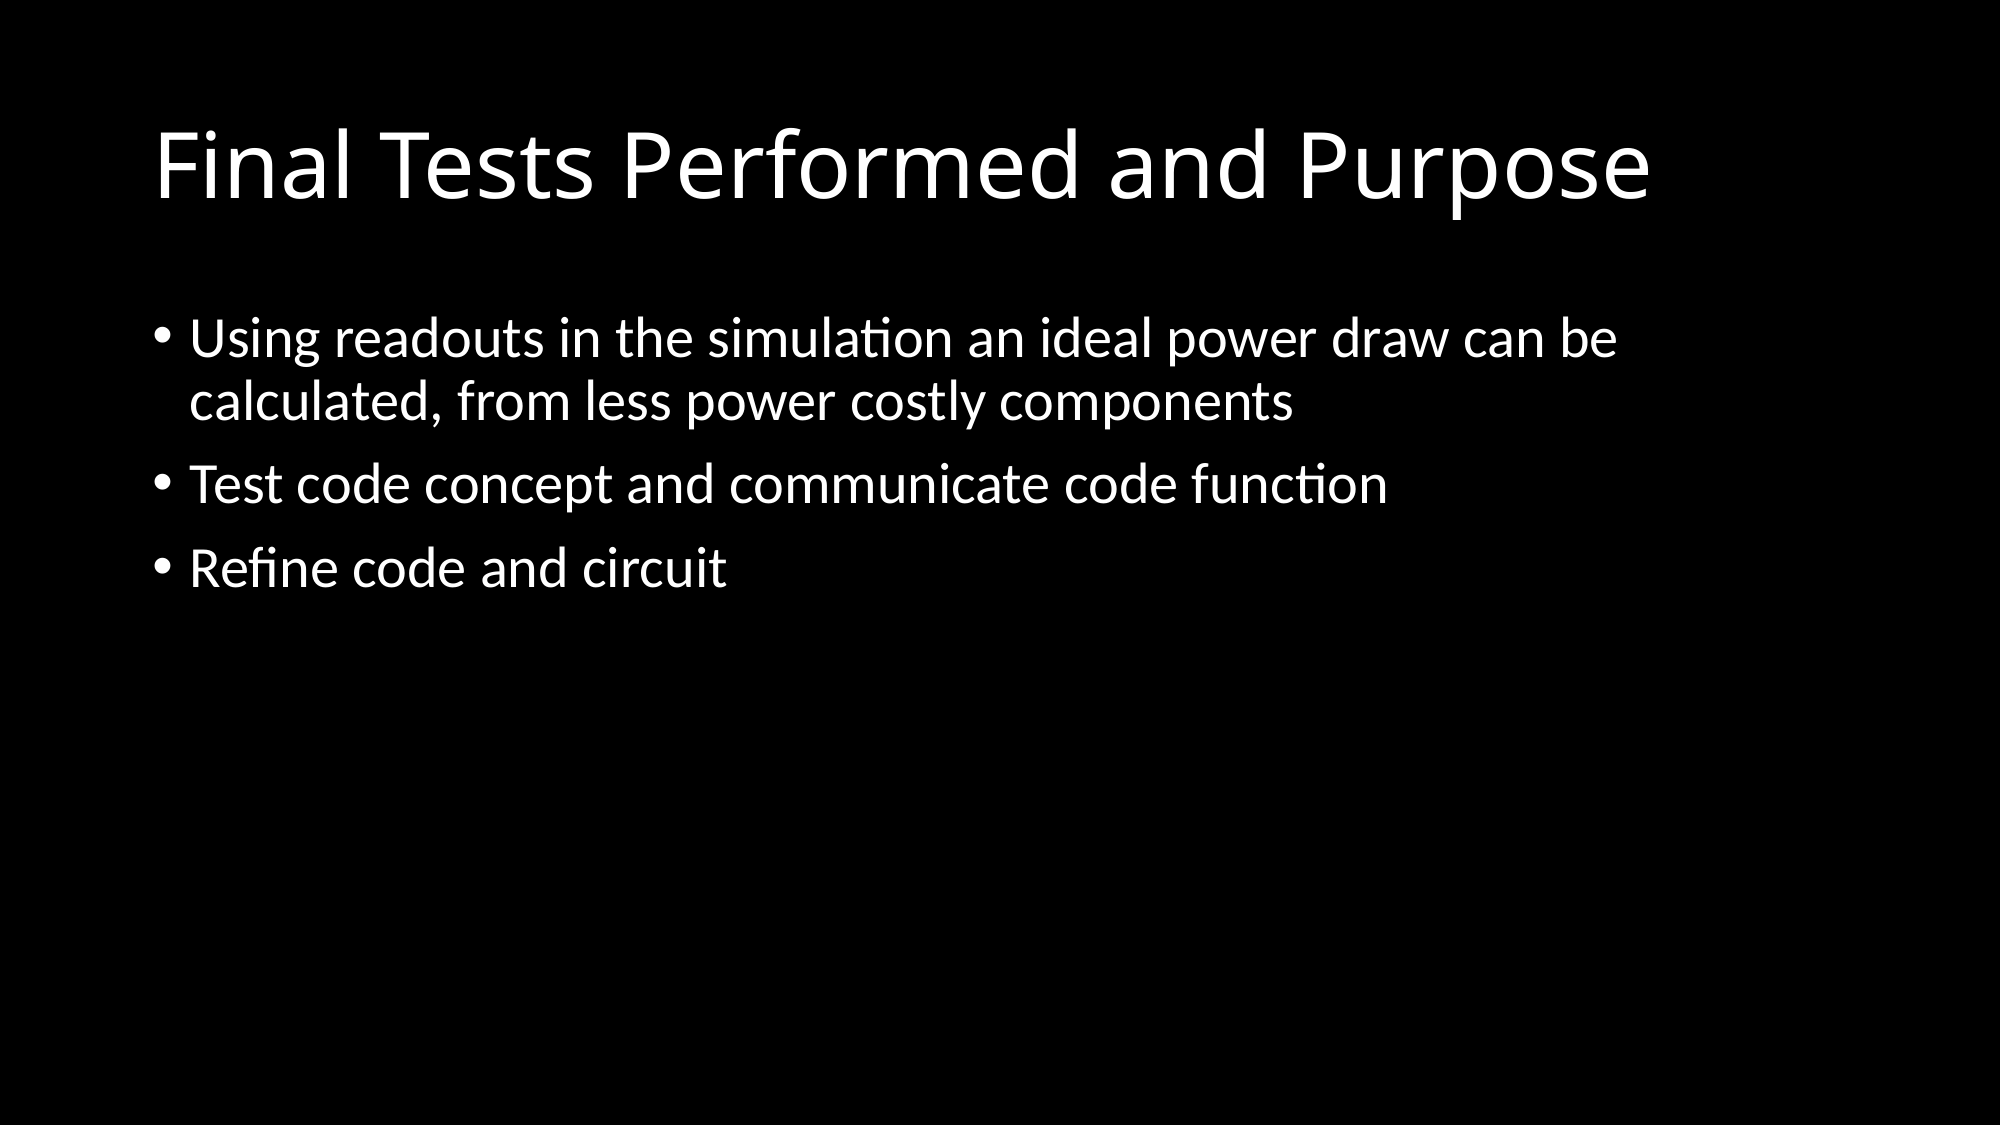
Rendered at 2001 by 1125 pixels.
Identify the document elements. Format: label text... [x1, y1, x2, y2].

list Using readouts in the simulation an ideal power draw can be calculated, from less power costly components Test code concept and communicate code function Refine code and circuit [137, 299, 1863, 1014]
title Final Tests Performed and Purpose [137, 59, 1863, 278]
